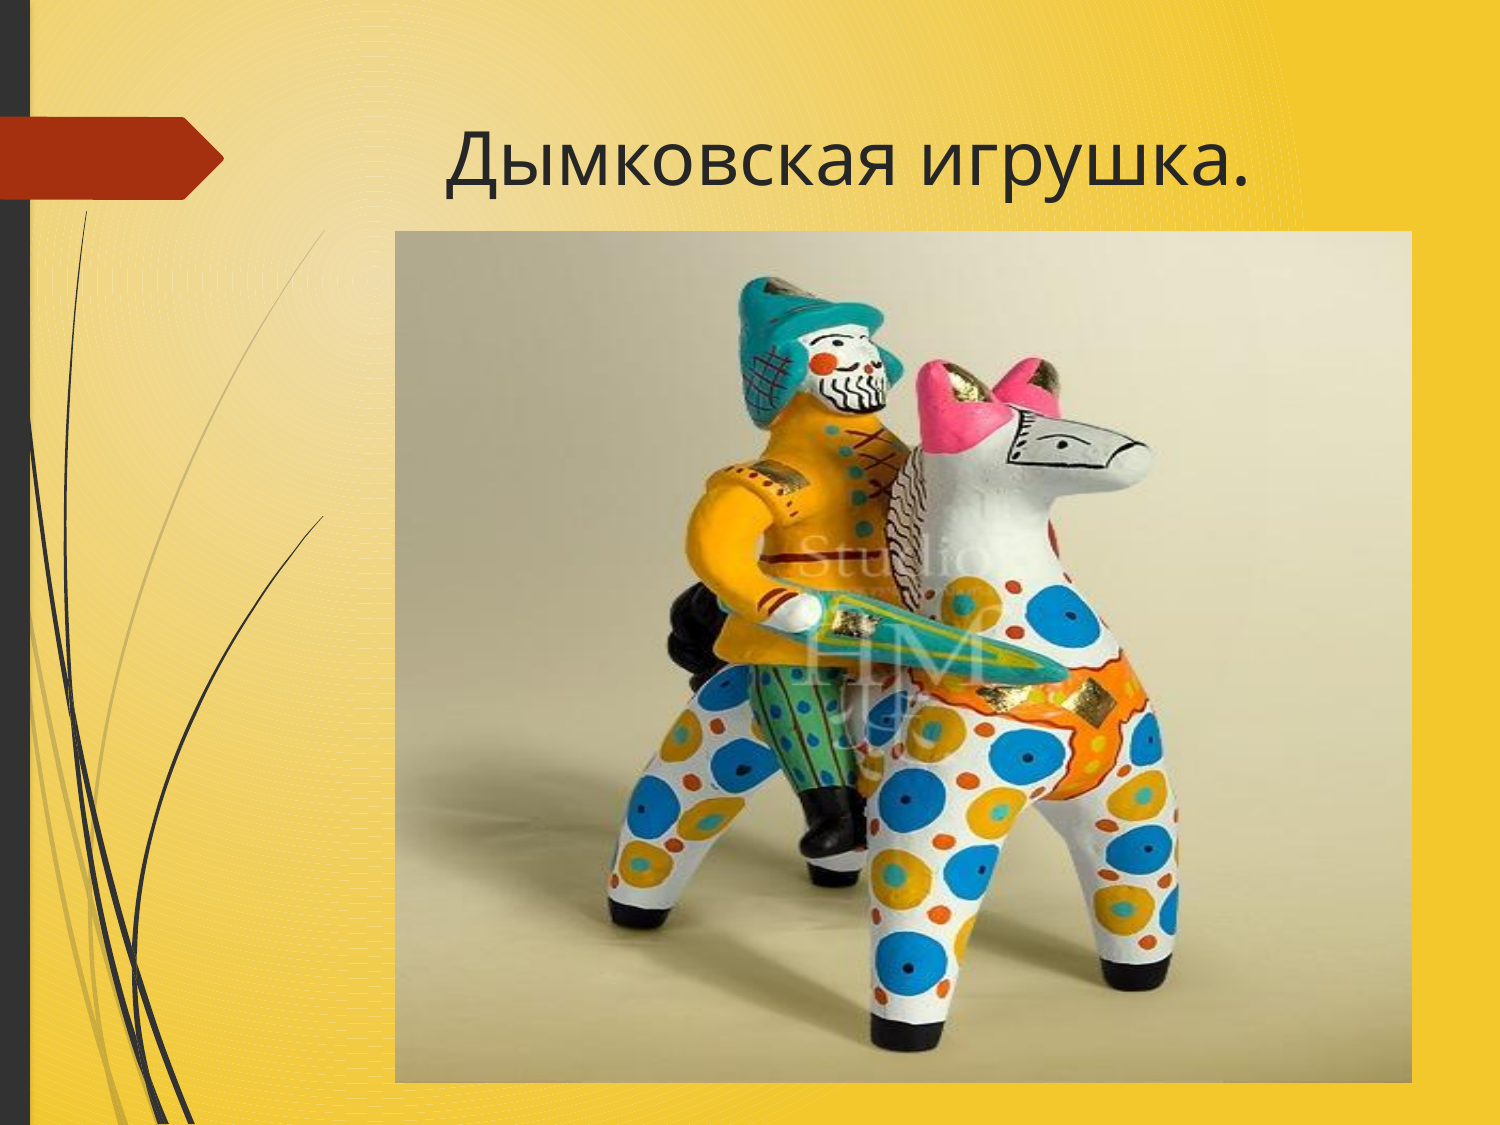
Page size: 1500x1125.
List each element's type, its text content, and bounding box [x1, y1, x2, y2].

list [395, 231, 1412, 1083]
title Дымковская игрушка. [319, 102, 1400, 313]
